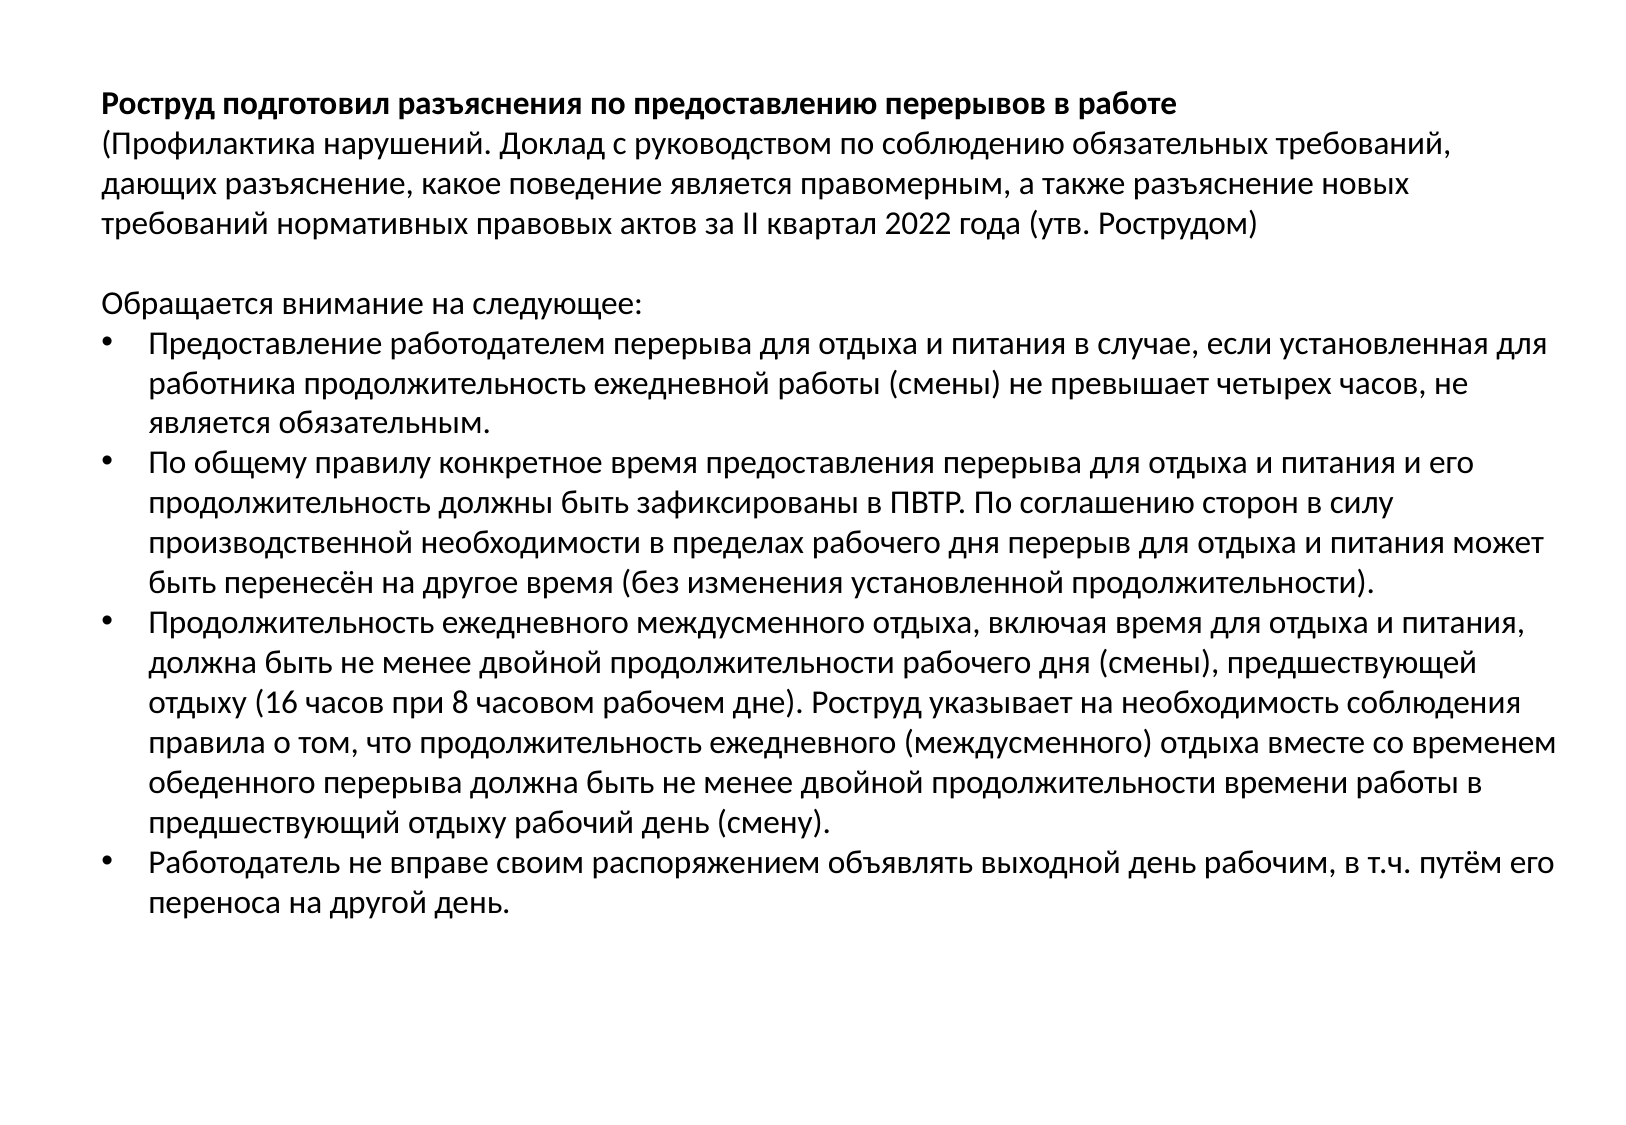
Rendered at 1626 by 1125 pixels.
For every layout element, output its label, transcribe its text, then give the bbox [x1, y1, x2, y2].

text_box Роструд подготовил разъяснения по предоставлению перерывов в работе (Профилактика нарушений. Доклад с руководством по соблюдению обязательных требований, дающих разъяснение, какое поведение является правомерным, а также разъяснение новых требований нормативных правовых актов за II квартал 2022 года (утв. Рострудом) Обращается внимание на следующее: Предоставление работодателем перерыва для отдыха и питания в случае, если установленная для работника продолжительность ежедневной работы (смены) не превышает четырех часов, не является обязательным. По общему правилу конкретное время предоставления перерыва для отдыха и питания и его продолжительность должны быть зафиксированы в ПВТР. По соглашению сторон в силу производственной необходимости в пределах рабочего дня перерыв для отдыха и питания может быть перенесён на другое время (без изменения установленной продолжительности). Продолжительность ежедневного междусменного отдыха, включая время для отдыха и питания, должна быть не менее двойной продолжительности рабочего дня (смены), предшествующей отдыху (16 часов при 8 часовом рабочем дне). Роструд указывает на необходимость соблюдения правила о том, что продолжительность ежедневного (междусменного) отдыха вместе со временем обеденного перерыва должна быть не менее двойной продолжительности времени работы в предшествующий отдыху рабочий день (смену). Работодатель не вправе своим распоряжением объявлять выходной день рабочим, в т.ч. путём его переноса на другой день. [86, 73, 1581, 927]
